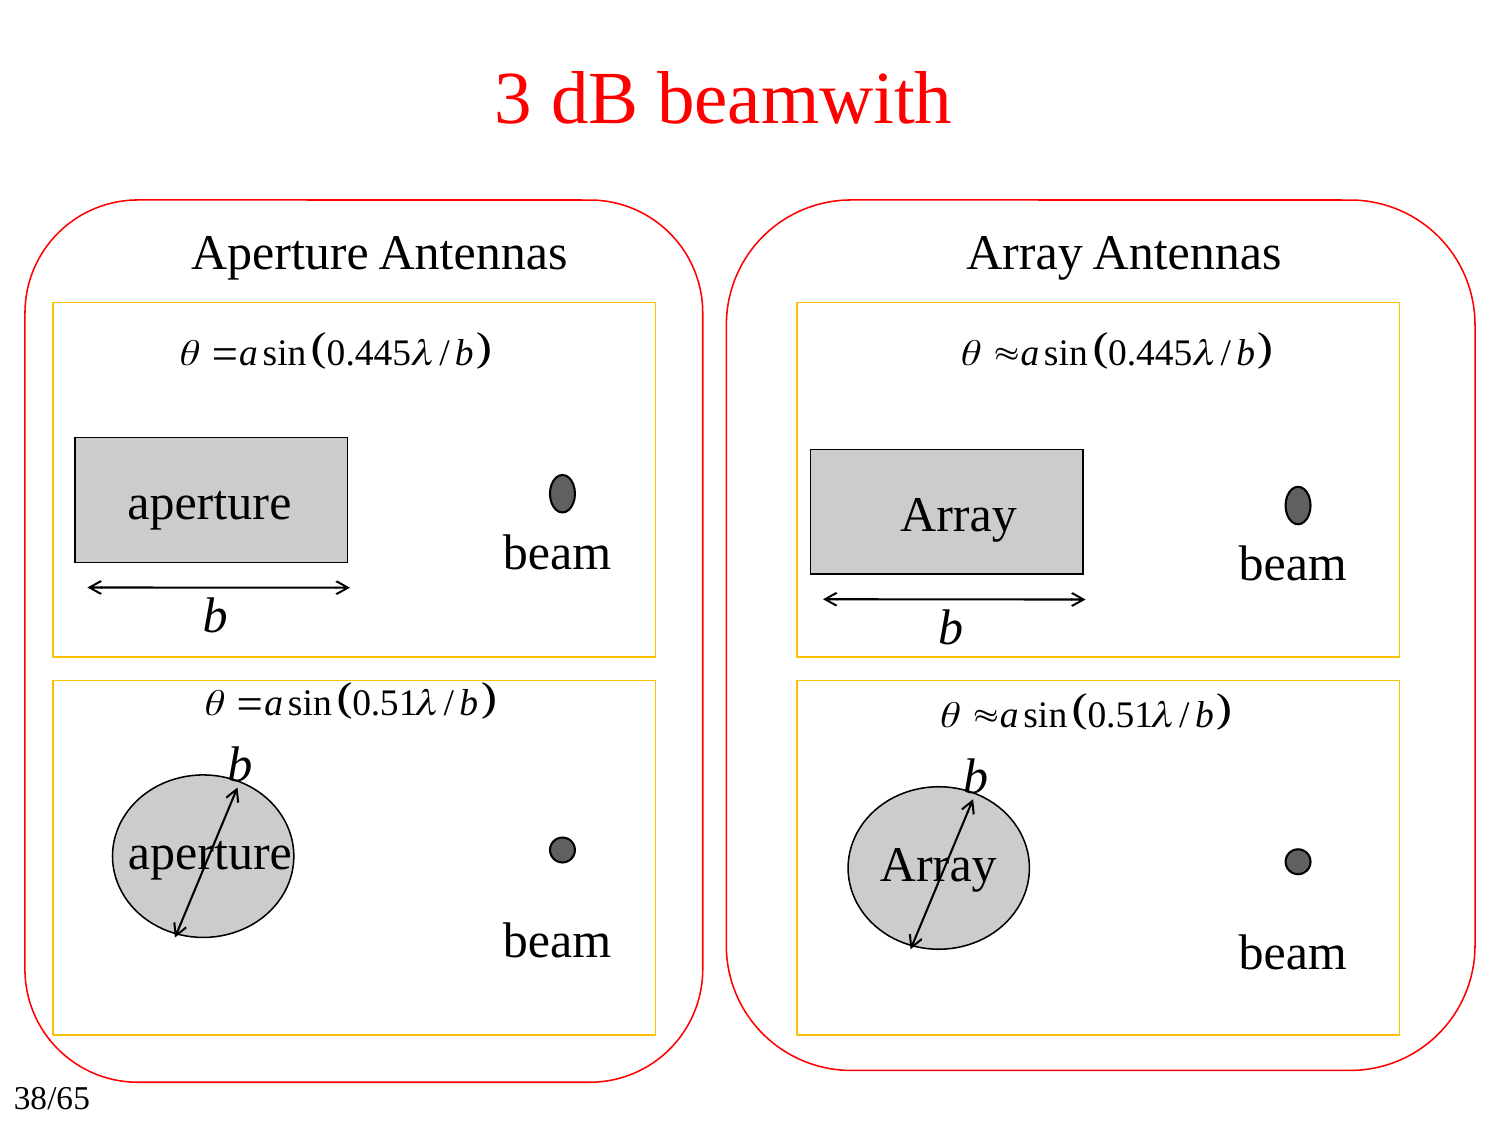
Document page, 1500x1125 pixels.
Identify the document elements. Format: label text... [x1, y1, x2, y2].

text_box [199, 674, 501, 738]
title 3 dB beamwith [17, 0, 1431, 188]
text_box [866, 842, 1017, 906]
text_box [935, 686, 1237, 750]
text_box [130, 830, 282, 894]
text_box [53, 302, 656, 657]
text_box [174, 324, 494, 388]
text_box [955, 324, 1276, 388]
text_box [53, 680, 656, 1035]
text_box [24, 199, 703, 1083]
text_box [797, 302, 1400, 657]
text_box [726, 199, 1476, 1071]
text_box [797, 680, 1400, 1035]
text_box b [923, 657, 979, 662]
